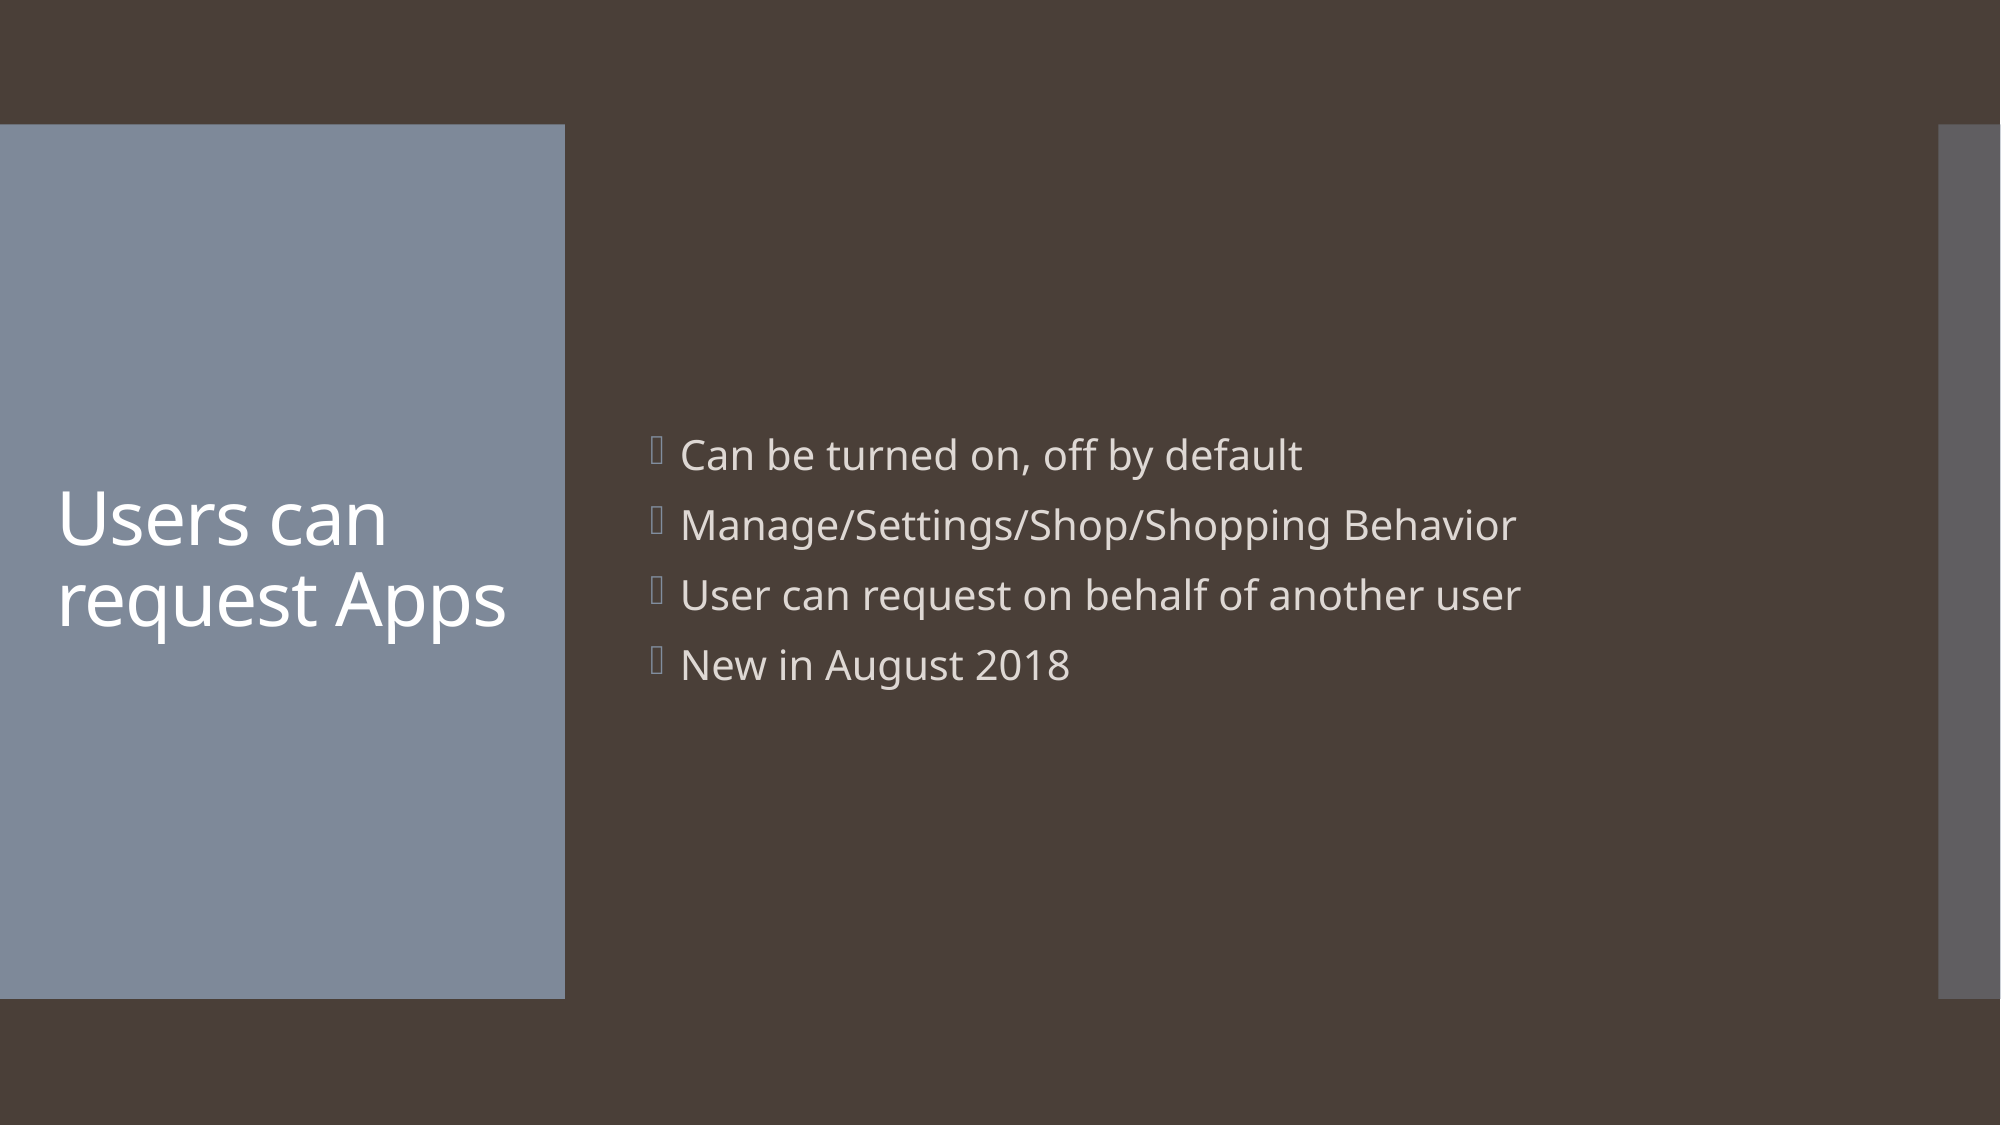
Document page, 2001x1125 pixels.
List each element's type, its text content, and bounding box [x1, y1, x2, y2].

list Can be turned on, off by default Manage/Settings/Shop/Shopping Behavior User can request on behalf of another user New in August 2018 [634, 141, 1835, 982]
title Users can request Apps [41, 184, 525, 940]
